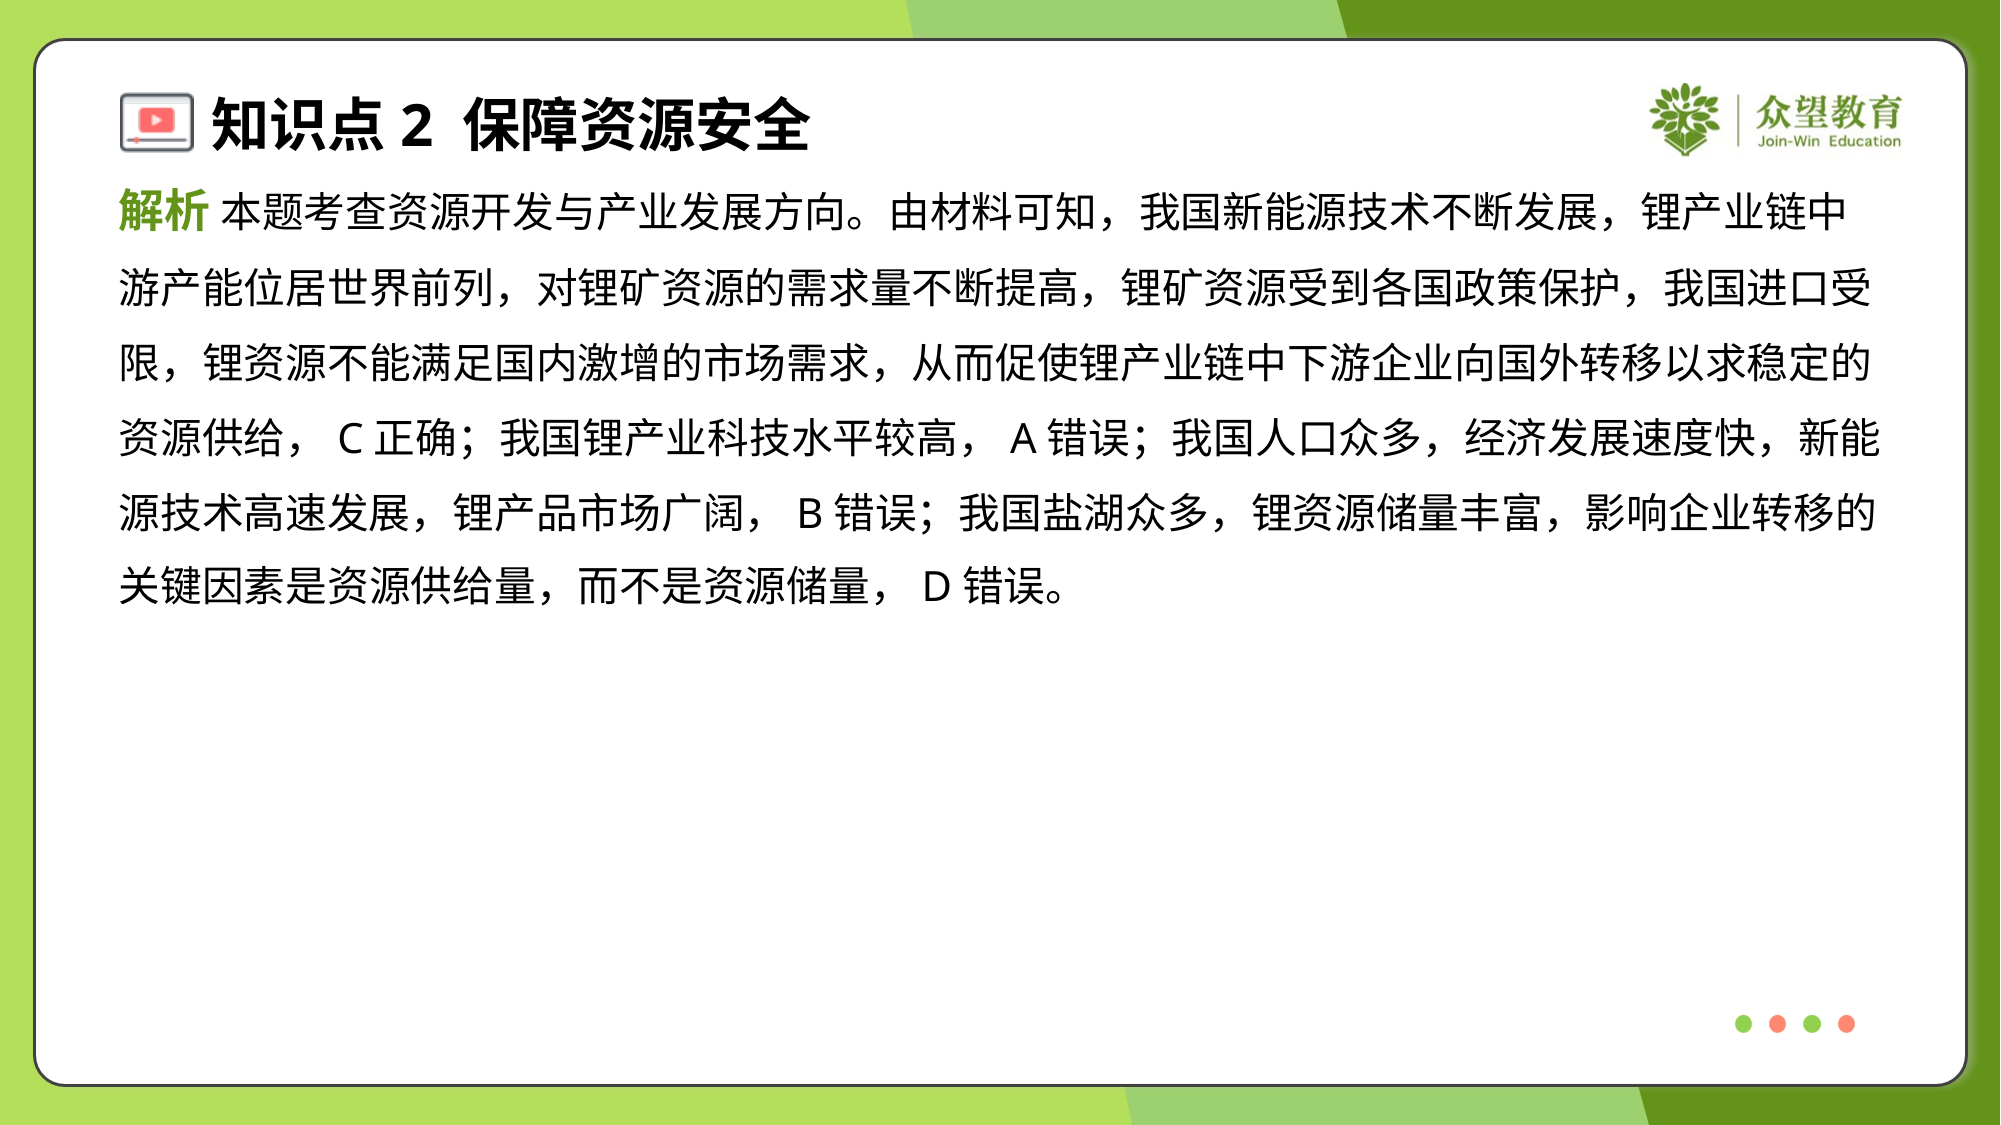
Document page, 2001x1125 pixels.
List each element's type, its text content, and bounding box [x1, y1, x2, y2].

text_box 解析 本题考查资源开发与产业发展方向。由材料可知，我国新能源技术不断发展，锂产业链中 游产能位居世界前列，对锂矿资源的需求量不断提高，锂矿资源受到各国政策保护，我国进口受 限，锂资源不能满足国内激增的市场需求，从而促使锂产业链中下游企业向国外转移以求稳定的 资源供给，C正确；我国锂产业科技水平较高，A错误；我国人口众多，经济发展速度快，新能 源技术高速发展，锂产品市场广阔，B错误；我国盐湖众多，锂资源储量丰富，影响企业转移的 关键因素是资源供给量，而不是资源储量，D错误。 [118, 159, 1883, 602]
picture [0, 0, 2000, 1125]
